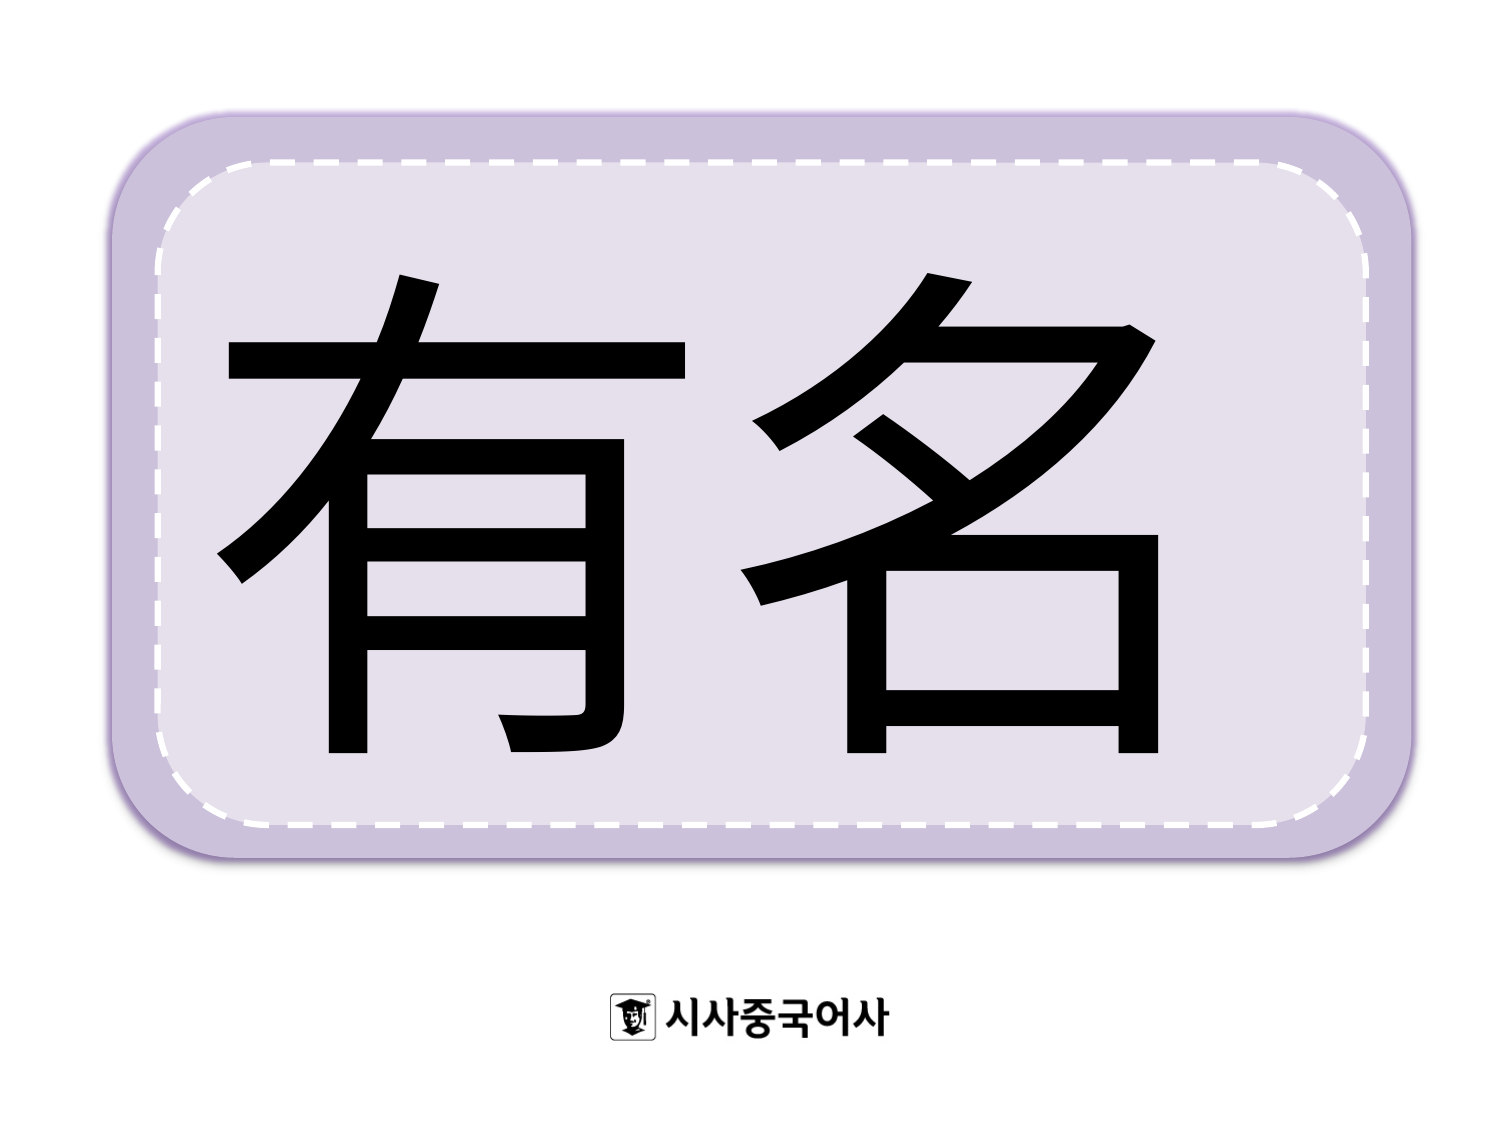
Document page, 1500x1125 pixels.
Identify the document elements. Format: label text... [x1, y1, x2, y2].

picture [602, 987, 898, 1047]
text_box 有名 [171, 172, 1380, 836]
text_box [162, 160, 1371, 824]
